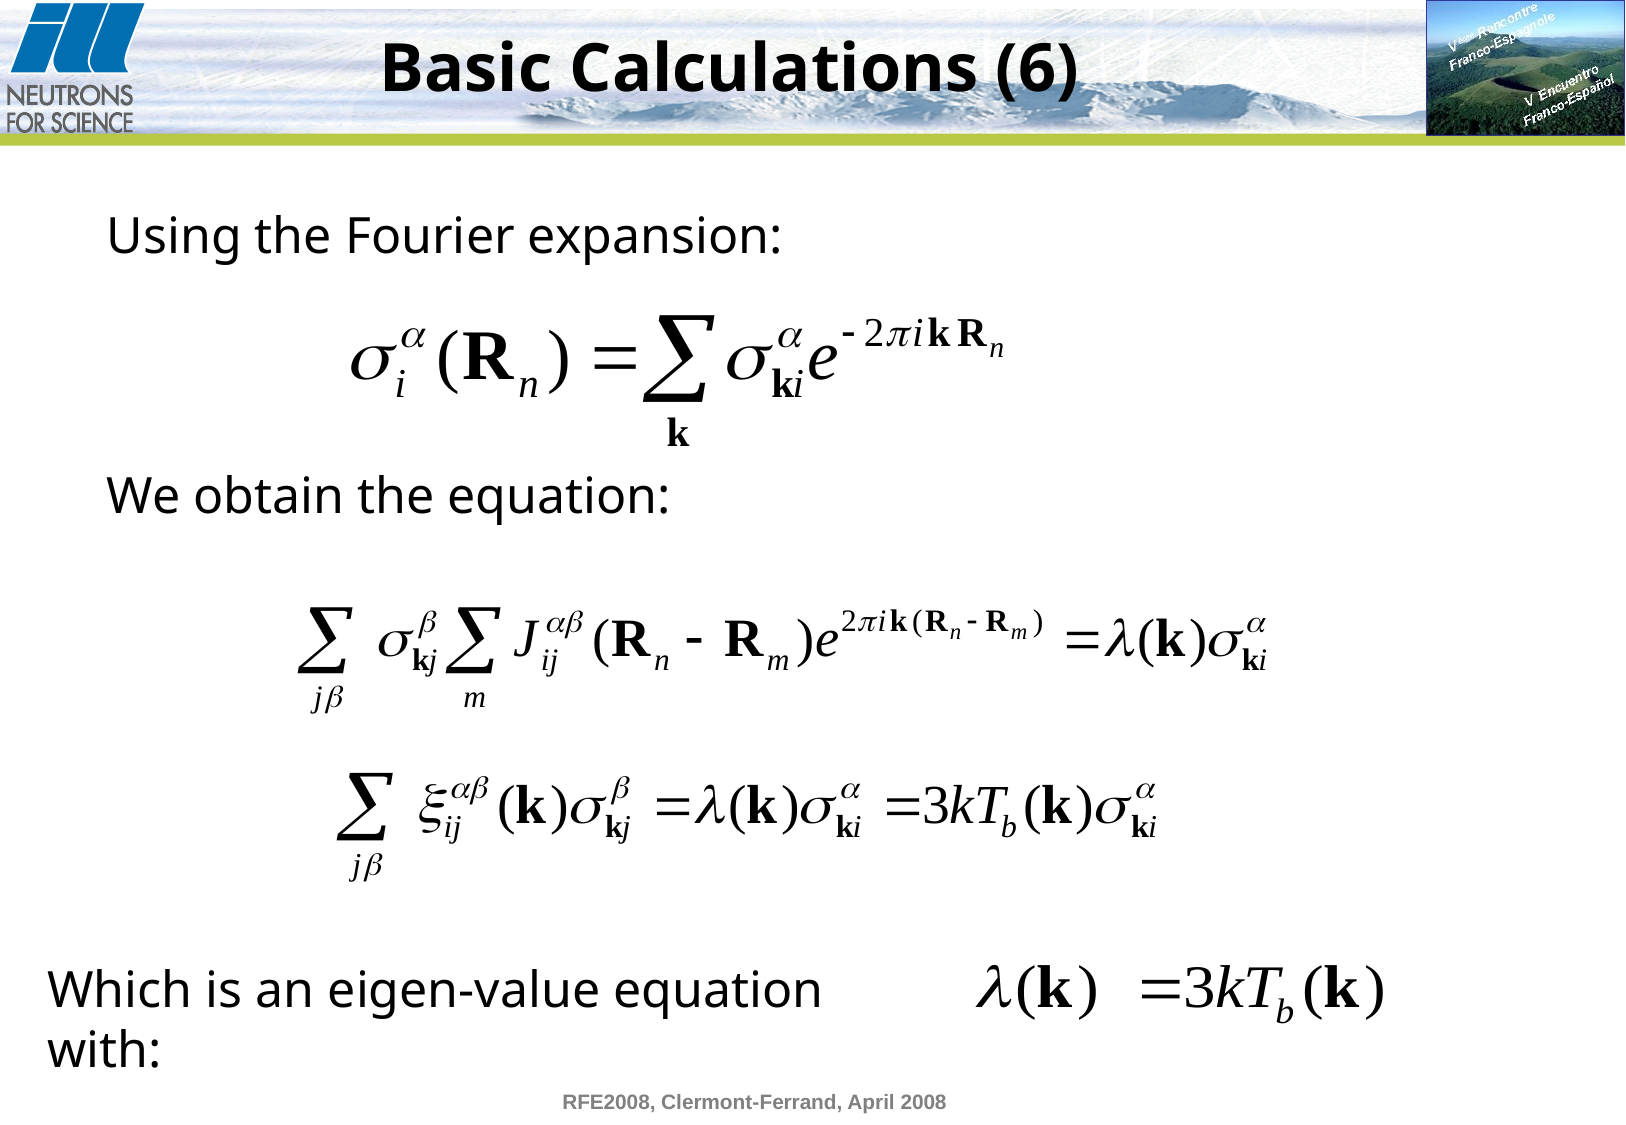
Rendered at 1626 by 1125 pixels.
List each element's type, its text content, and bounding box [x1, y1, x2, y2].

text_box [289, 597, 1278, 724]
text_box Which is an eigen-value equation with: [32, 949, 955, 1086]
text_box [339, 302, 1050, 463]
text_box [965, 946, 1422, 1038]
title Basic Calculations (6) [162, 0, 1297, 131]
picture [0, 0, 1625, 136]
text_box Using the Fourier expansion: [91, 196, 1054, 272]
text_box We obtain the equation: [91, 456, 1054, 531]
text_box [327, 762, 1167, 893]
